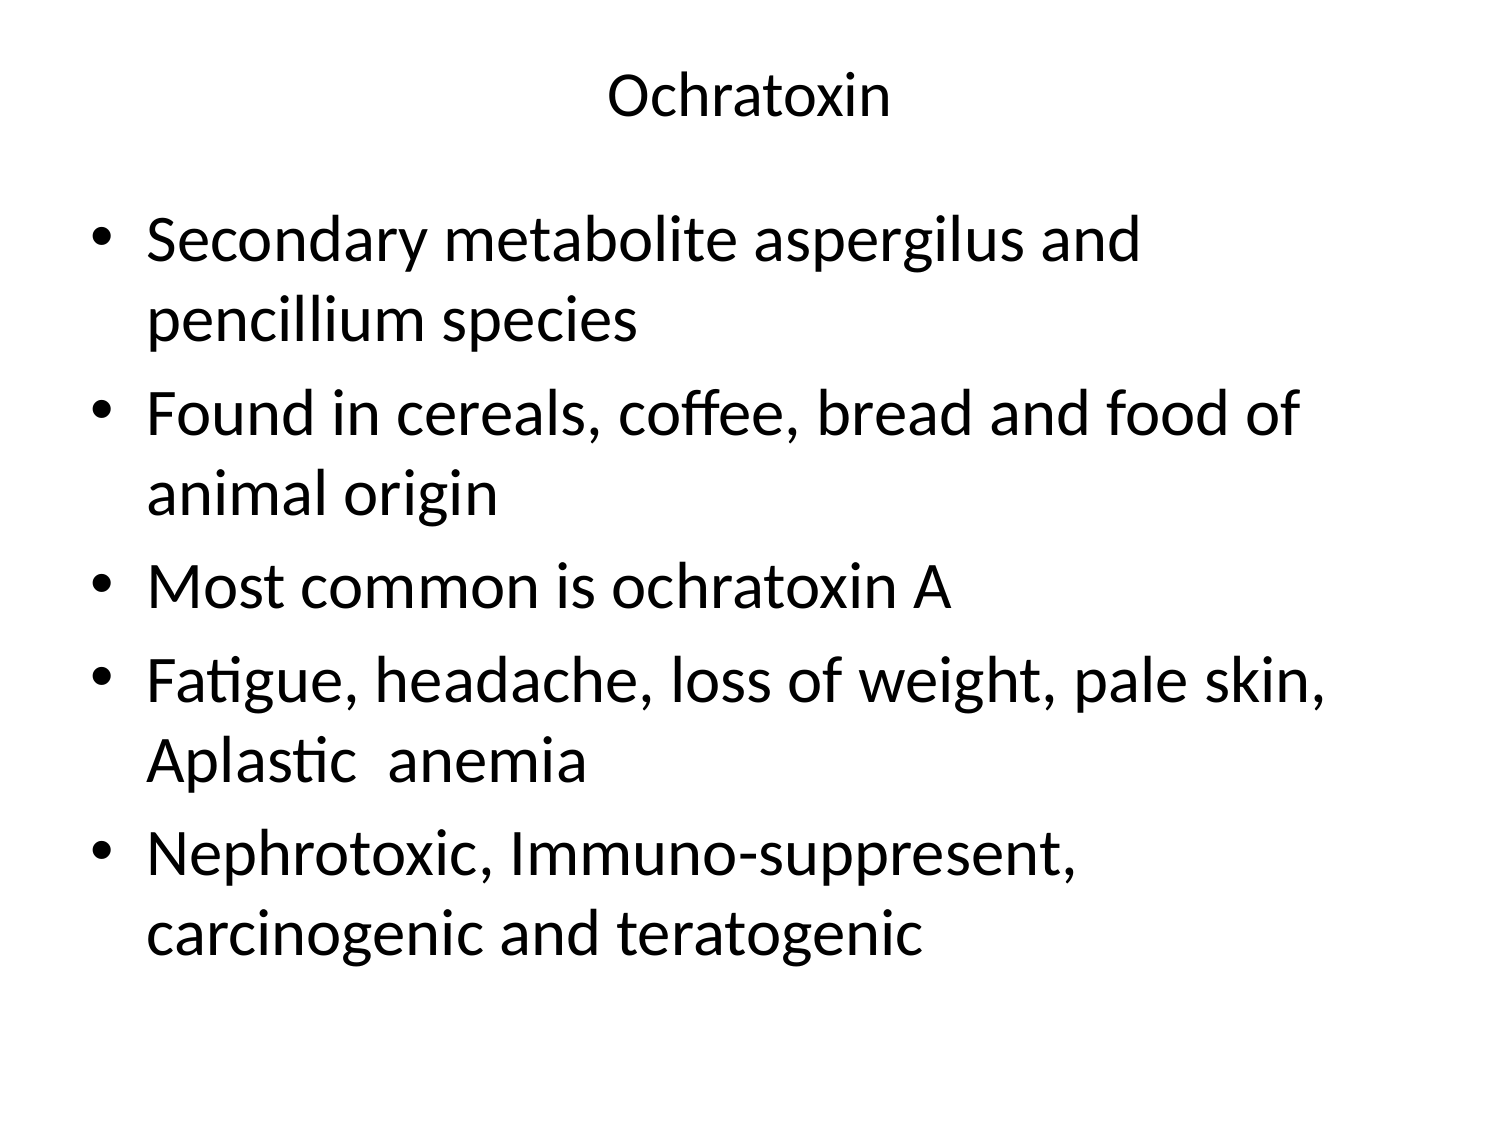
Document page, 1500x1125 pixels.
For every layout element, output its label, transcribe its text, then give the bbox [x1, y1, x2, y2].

title Ochratoxin [75, 45, 1425, 138]
list Secondary metabolite aspergilus and pencillium species Found in cereals, coffee, bread and food of animal origin Most common is ochratoxin A Fatigue, headache, loss of weight, pale skin, Aplastic anemia Nephrotoxic, Immuno-suppresent, carcinogenic and teratogenic [75, 187, 1425, 1088]
